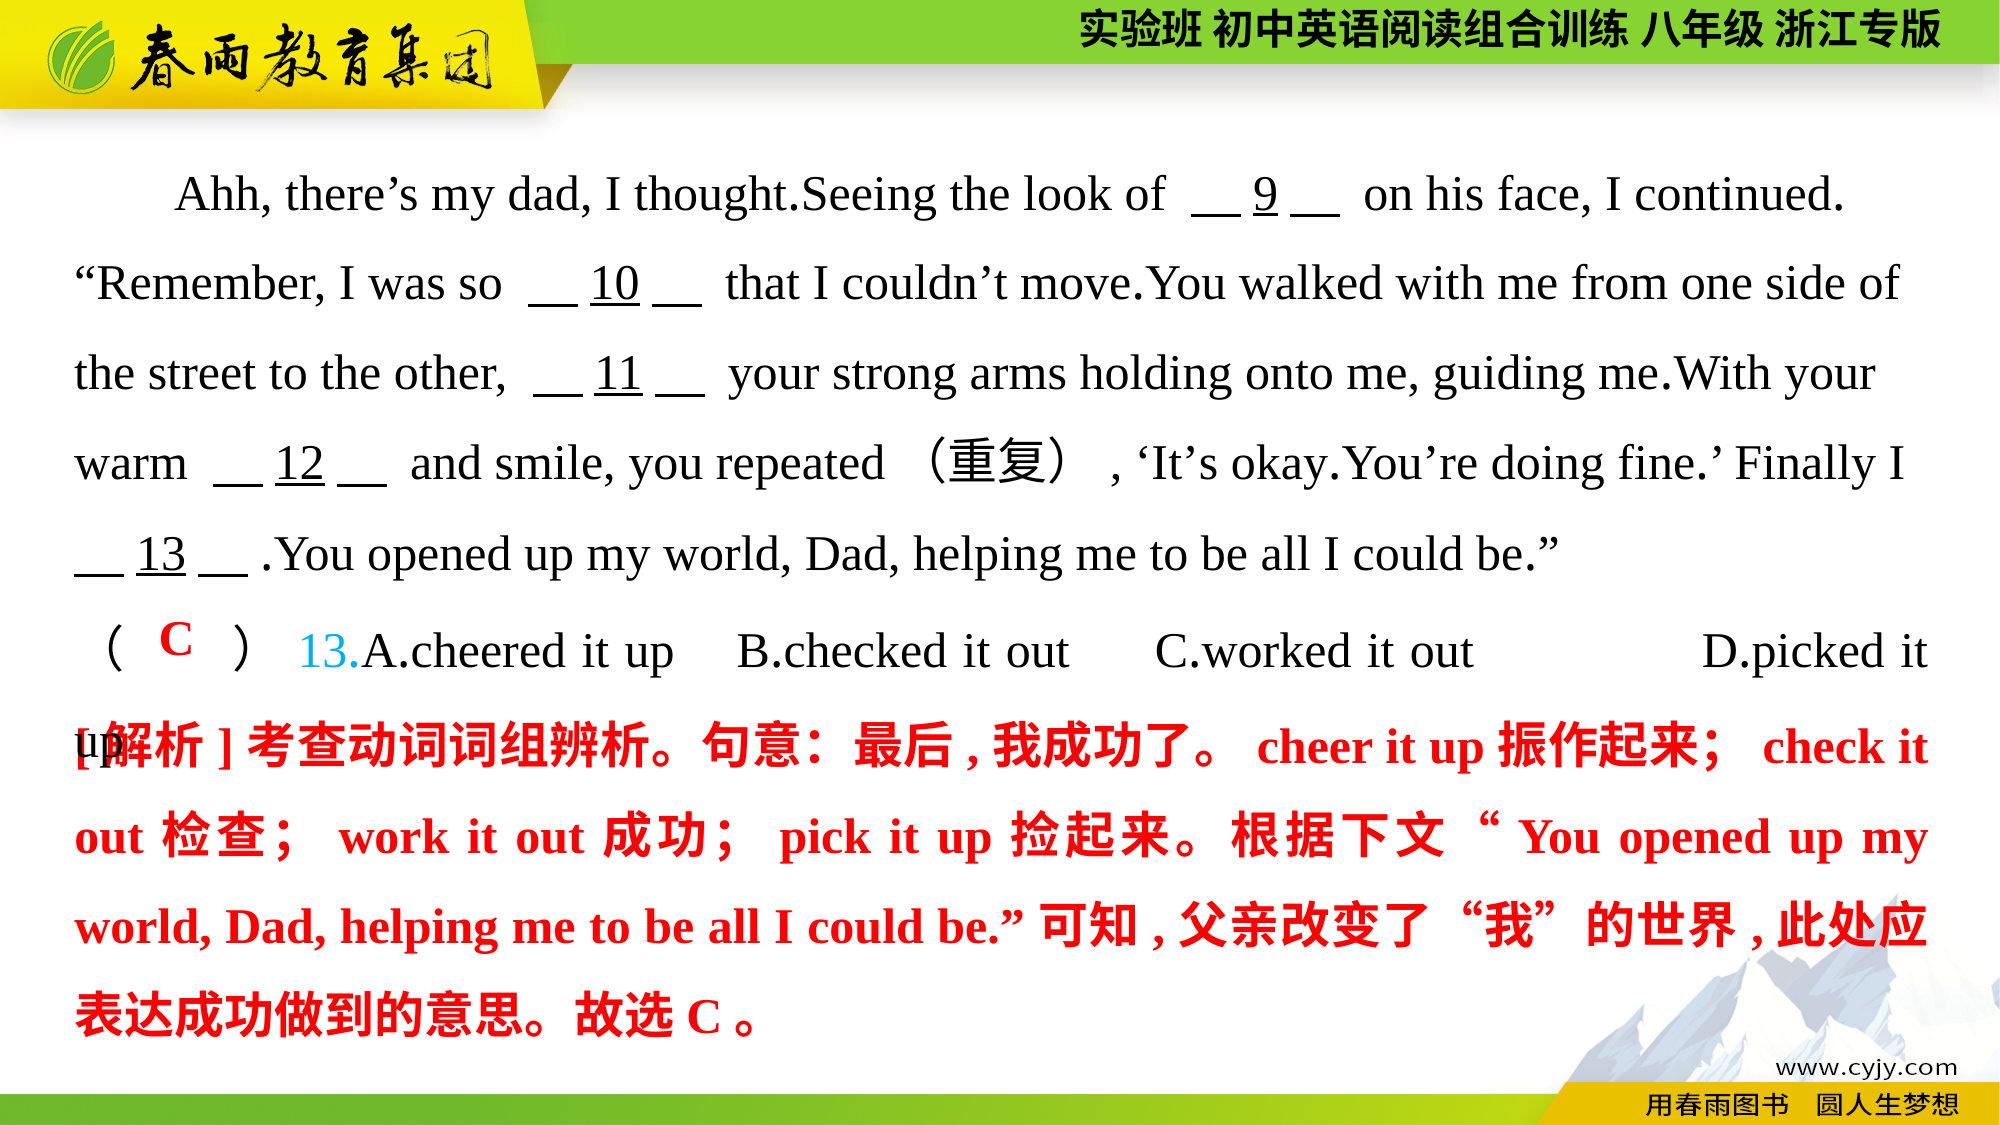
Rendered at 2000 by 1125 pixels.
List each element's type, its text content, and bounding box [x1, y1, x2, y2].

picture [0, 0, 2000, 1125]
text_box C [143, 597, 210, 673]
text_box [解析]考查动词词组辨析。句意：最后,我成功了。cheer it up振作起来；check it out检查；work it out成功；pick it up捡起来。根据下文“You opened up my world, Dad, helping me to be all I could be.”可知,父亲改变了“我”的世界,此处应表达成功做到的意思。故选C。 [59, 776, 1944, 1051]
text_box （ ）13.A.cheered it up B.checked it out C.worked it out D.picked it up [59, 581, 1944, 776]
list Ahh, there’s my dad, I thought.Seeing the look of 9 on his face, I continued. “Remember, I was so 10 that I couldn’t move.You walked with me from one side of the street to the other, 11 your strong arms holding onto me, guiding me.With your warm 12 and smile, you repeated（重复）, ‘It’s okay.You’re doing fine.’ Finally I 13 .You opened up my world, Dad, helping me to be all I could be.” [59, 122, 1944, 581]
